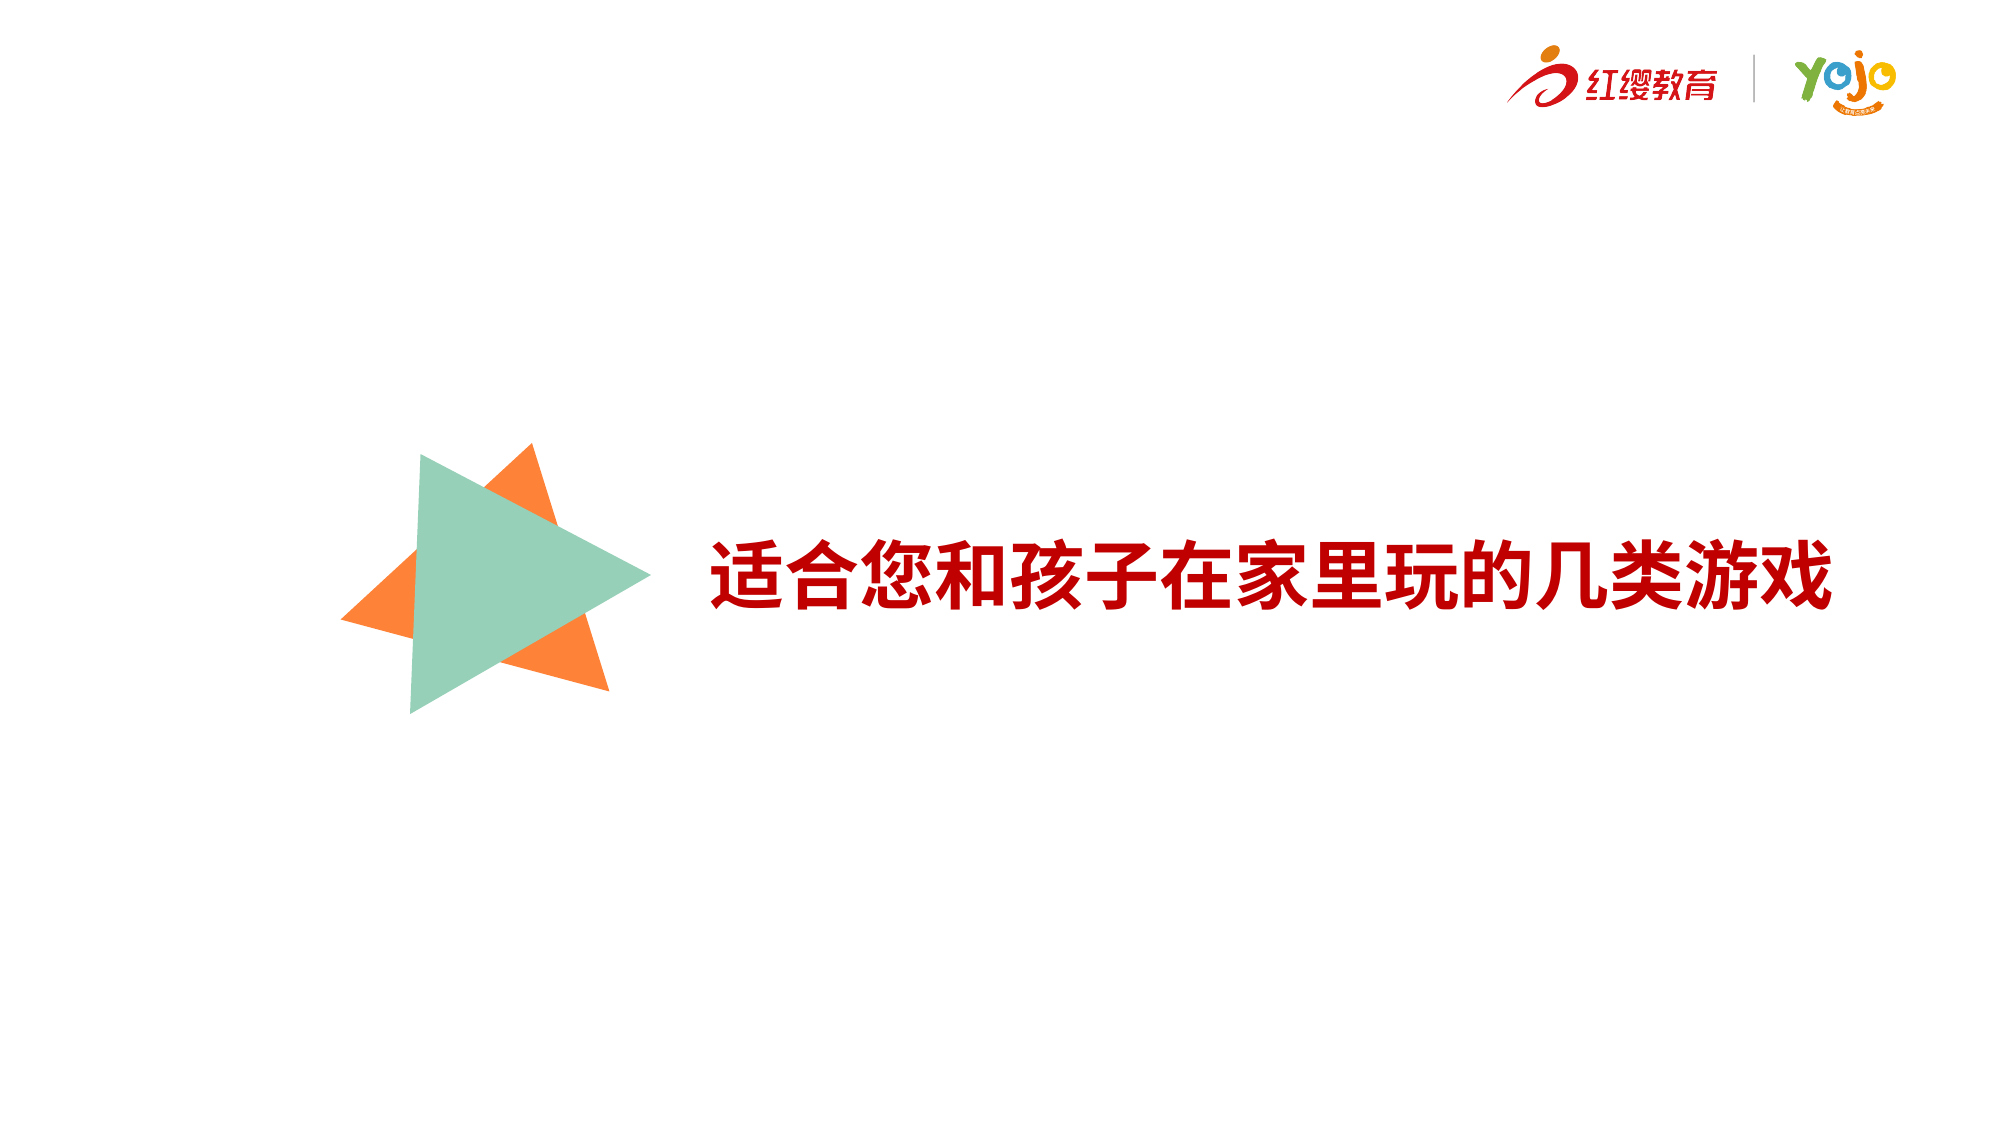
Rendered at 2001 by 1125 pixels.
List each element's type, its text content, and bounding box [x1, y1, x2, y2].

picture [1507, 45, 1896, 116]
title 适合您和孩子在家里玩的几类游戏 [694, 457, 1862, 690]
